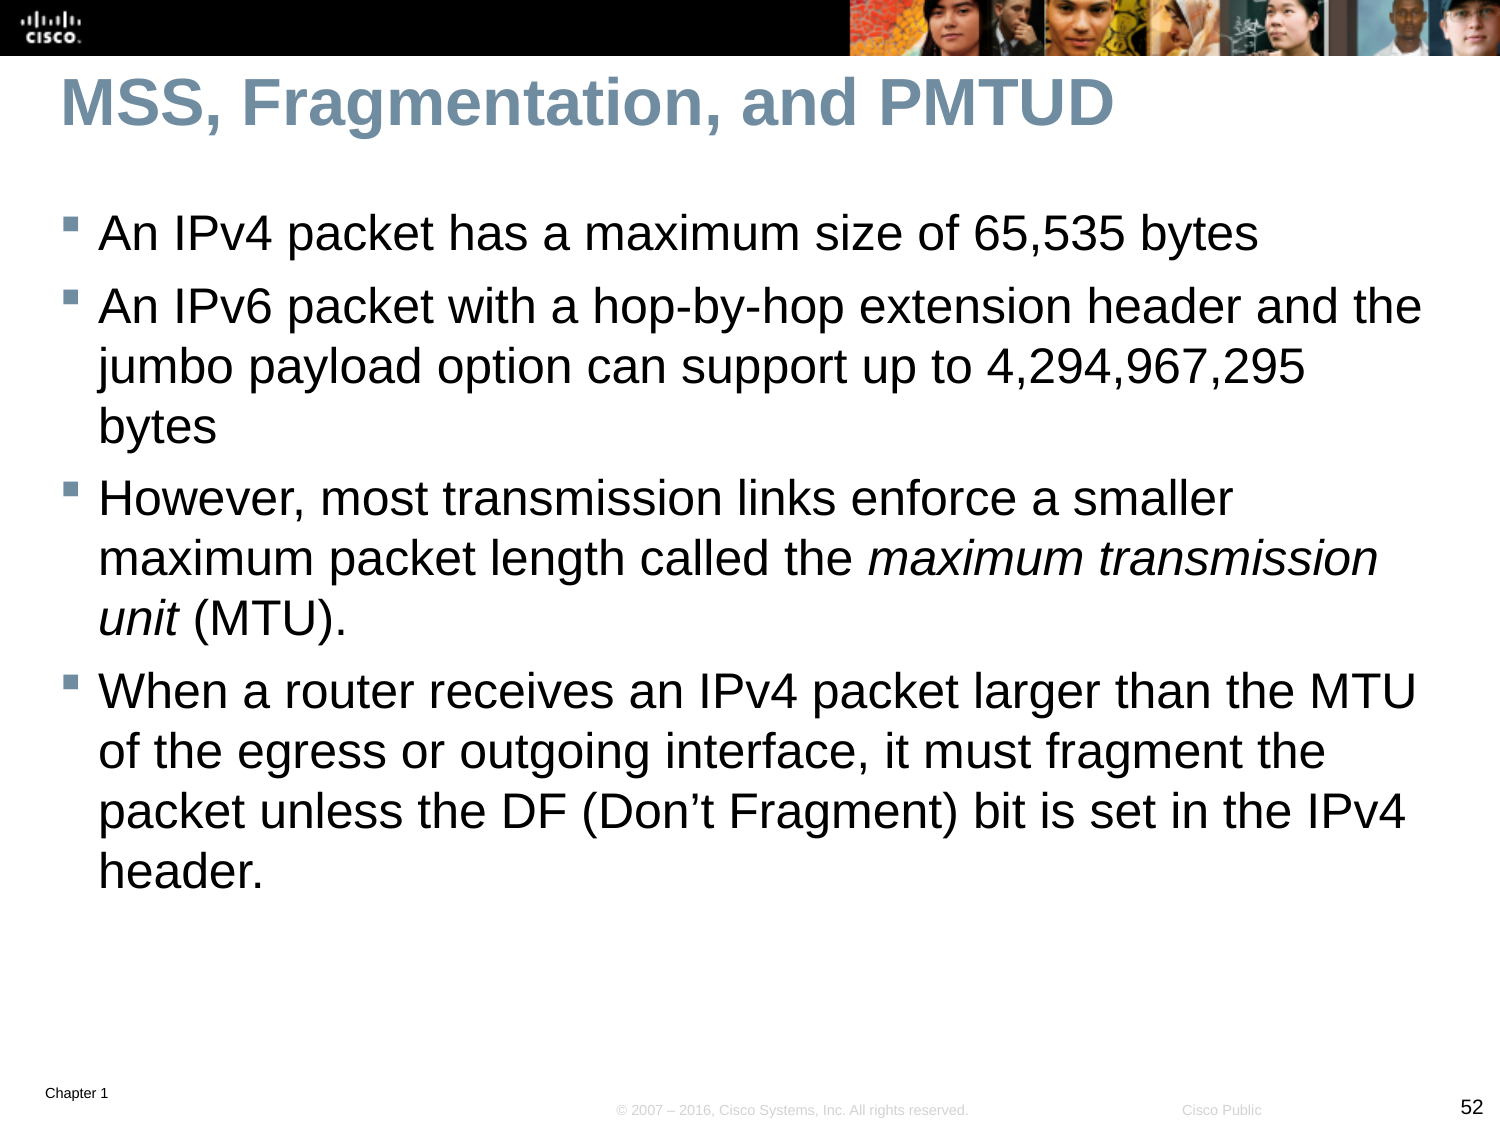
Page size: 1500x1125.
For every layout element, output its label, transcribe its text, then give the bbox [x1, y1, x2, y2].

picture [0, 0, 1500, 56]
title MSS, Fragmentation, and PMTUD [45, 59, 1444, 182]
list An IPv4 packet has a maximum size of 65,535 bytes An IPv6 packet with a hop-by-hop extension header and the jumbo payload option can support up to 4,294,967,295 bytes However, most transmission links enforce a smaller maximum packet length called the maximum transmission unit (MTU). When a router receives an IPv4 packet larger than the MTU of the egress or outgoing interface, it must fragment the packet unless the DF (Don’t Fragment) bit is set in the IPv4 header. [45, 193, 1444, 1037]
